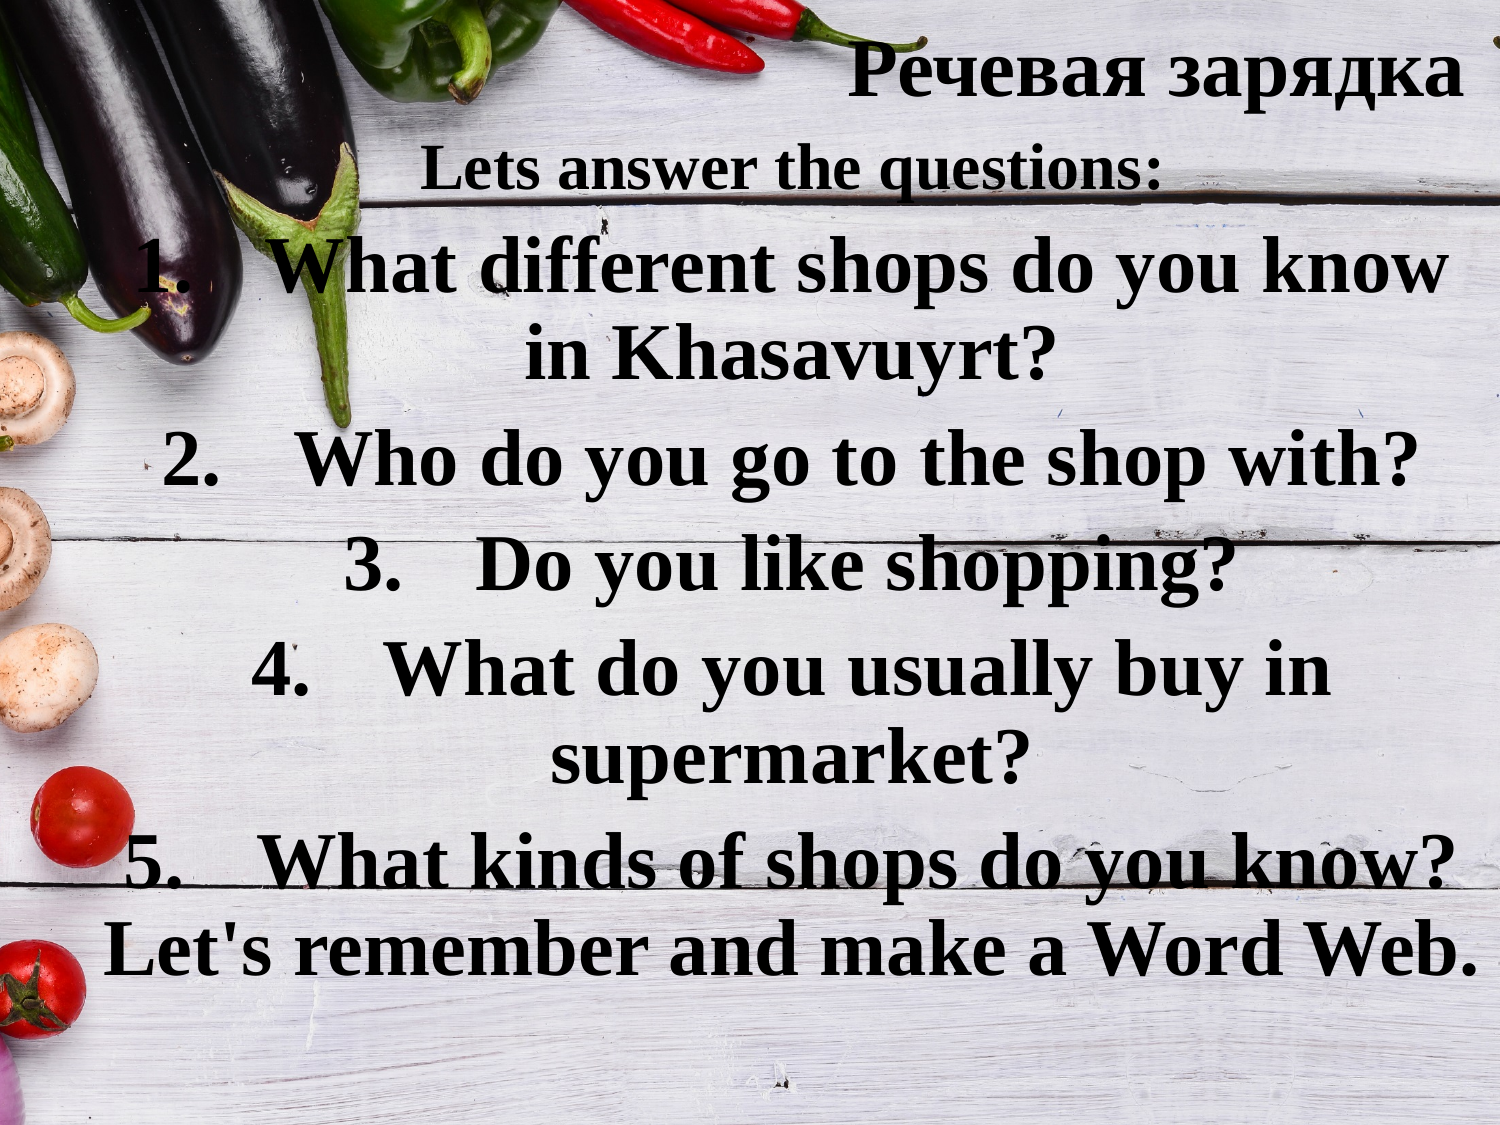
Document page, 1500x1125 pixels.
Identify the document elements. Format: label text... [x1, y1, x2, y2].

picture [0, 0, 1500, 1125]
list Lets answer the questions: 1. What different shops do you know in Khasavuyrt? 2. Who do you go to the shop with? 3. Do you like shopping? 4. What do you usually buy in supermarket? 5. What kinds of shops do you know? Let's remember and make a Word Web. [85, 125, 1500, 1094]
title Речевая зарядка [832, 0, 1500, 125]
